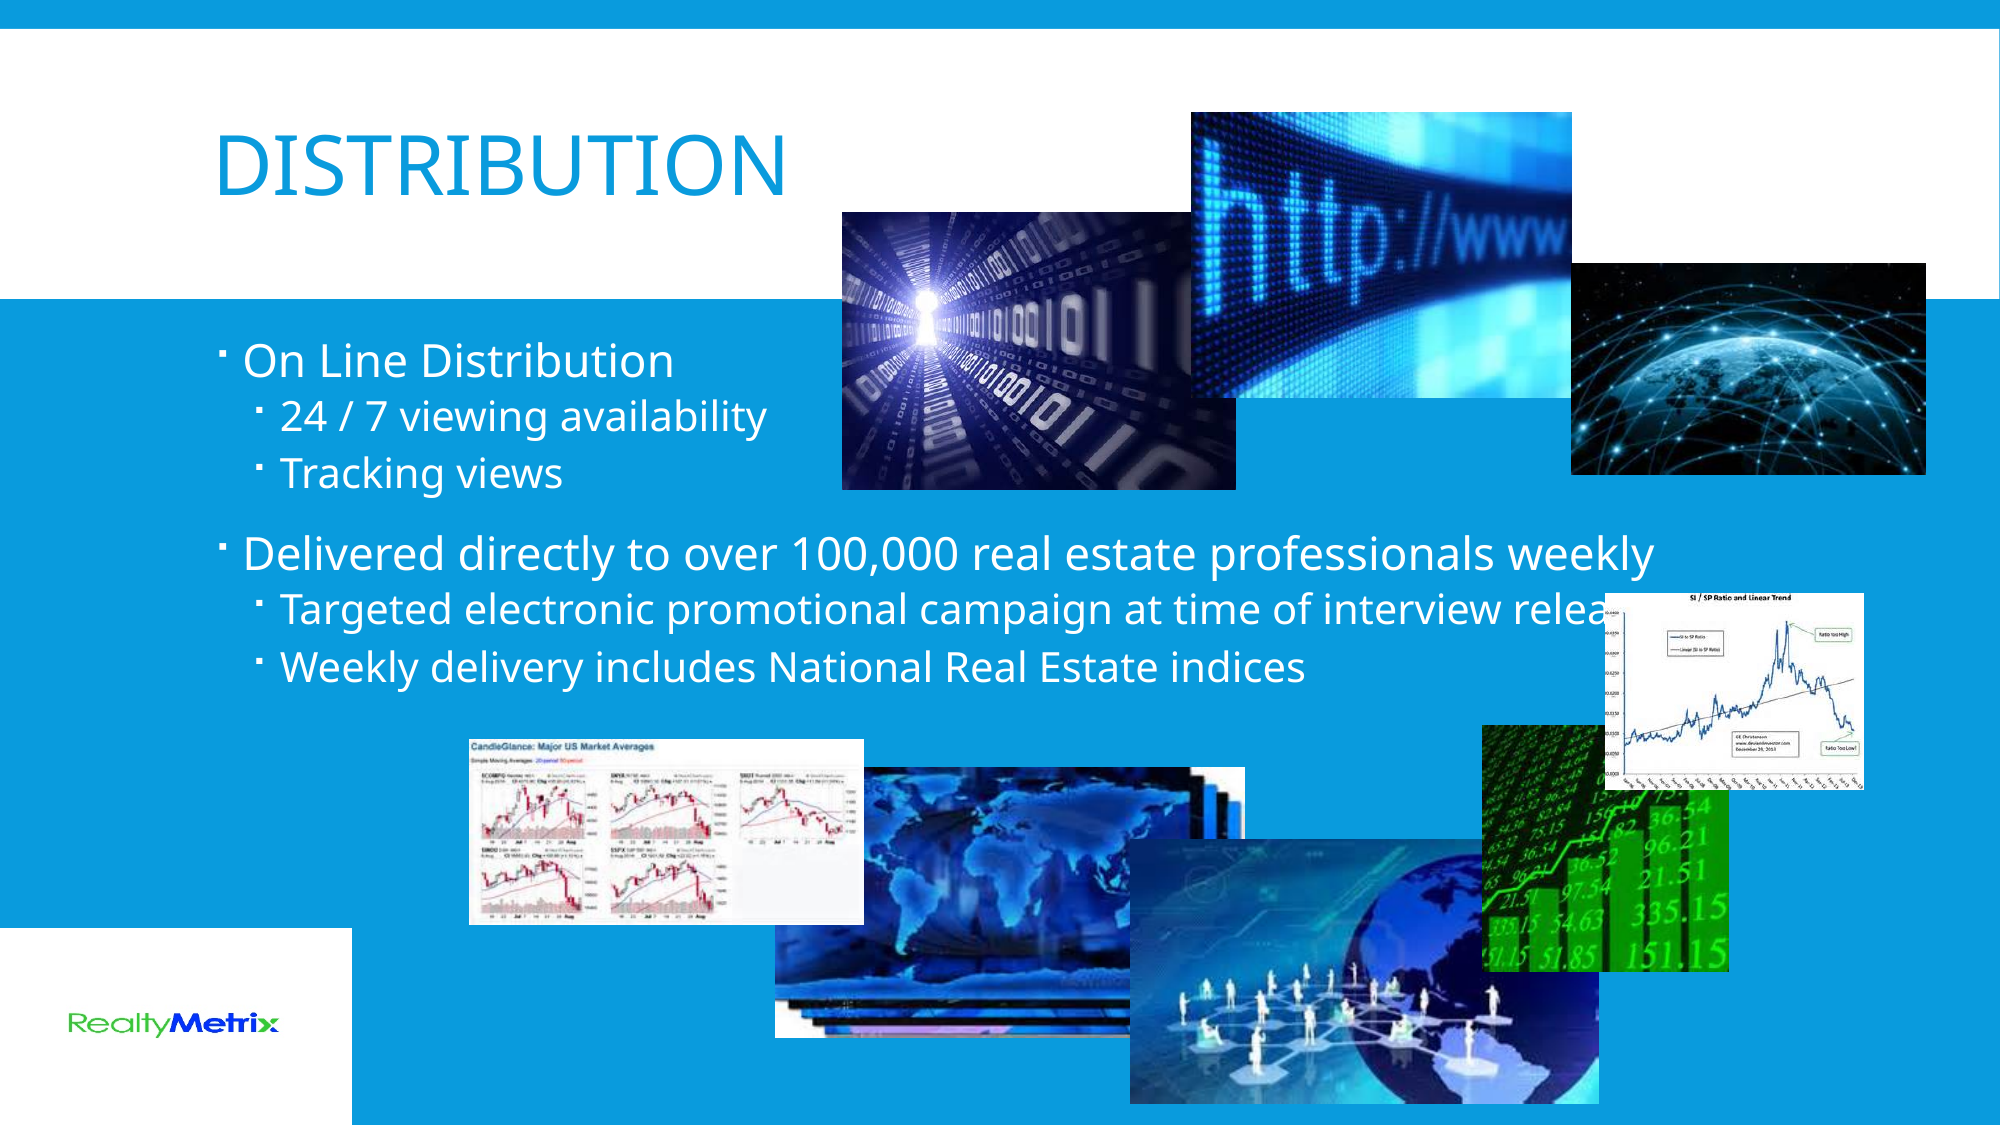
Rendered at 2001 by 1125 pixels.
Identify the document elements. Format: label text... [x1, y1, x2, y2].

picture [842, 112, 1926, 489]
picture [0, 929, 351, 1125]
picture [470, 594, 1863, 1103]
list On Line Distribution 24 / 7 viewing availability Tracking views Delivered directly to over 100,000 real estate professionals weekly Targeted electronic promotional campaign at time of interview release Weekly delivery includes National Real Estate indices [197, 329, 1803, 1020]
picture [1577, 423, 1589, 432]
title Distribution [197, 46, 1803, 295]
